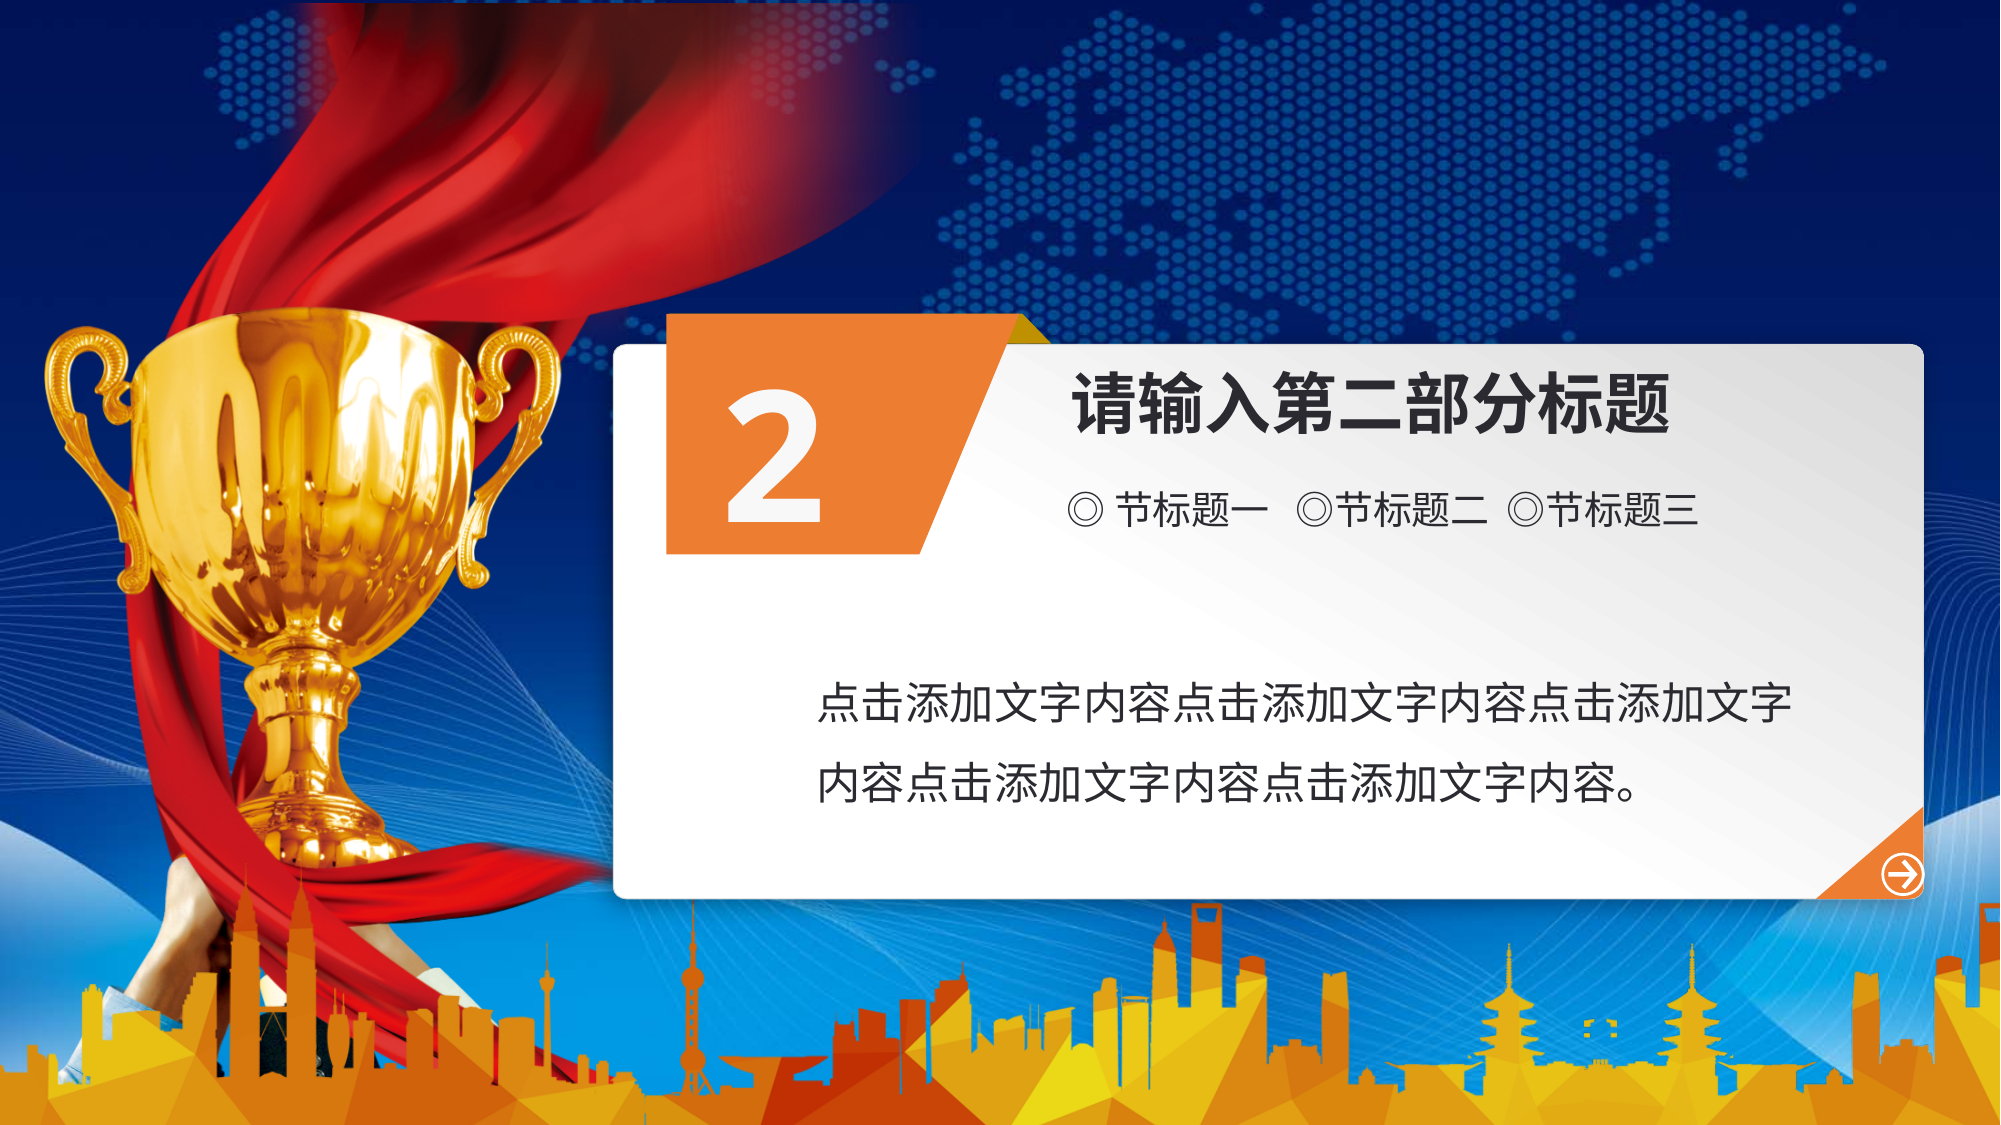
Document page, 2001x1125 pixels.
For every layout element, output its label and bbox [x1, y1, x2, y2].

picture [0, 0, 2000, 863]
text_box [0, 863, 2000, 1125]
text_box [613, 344, 1924, 899]
